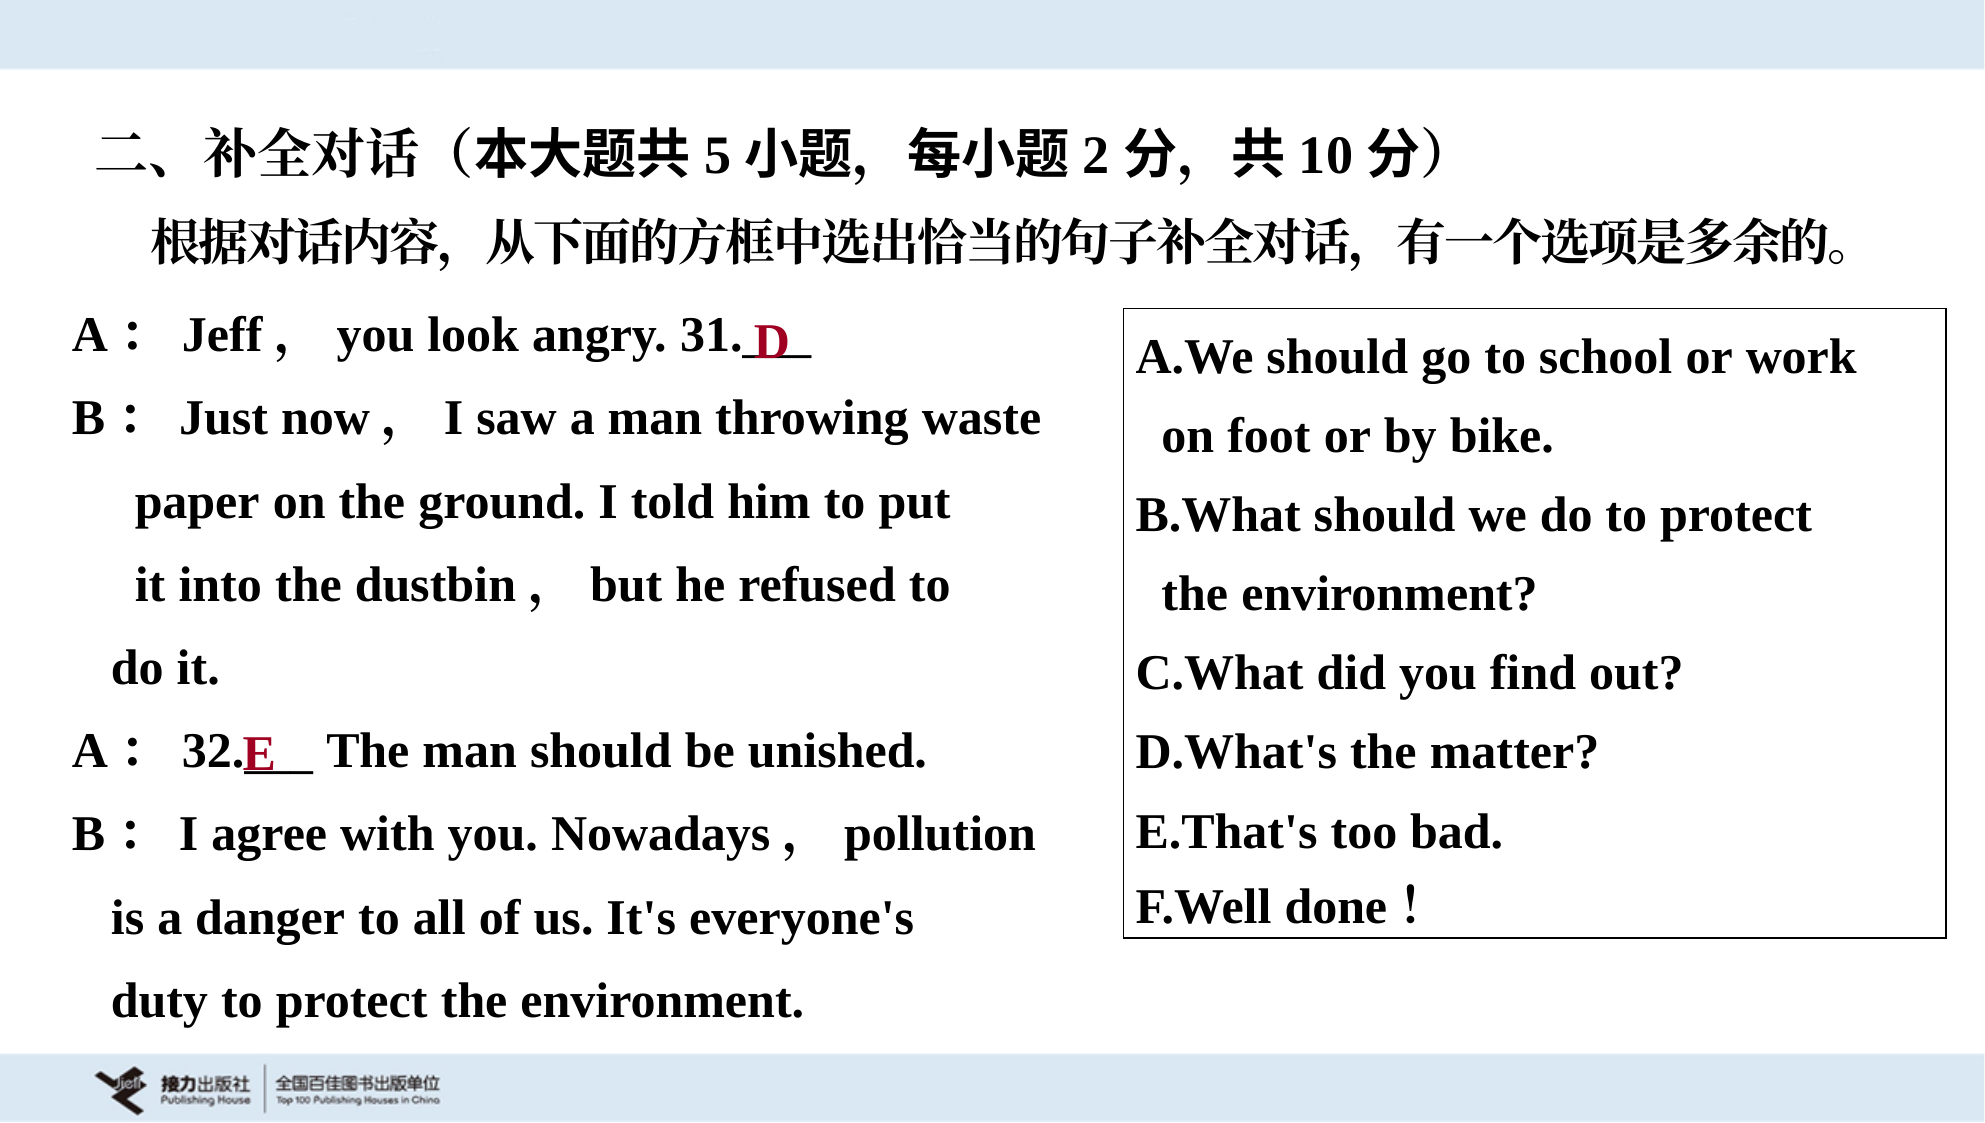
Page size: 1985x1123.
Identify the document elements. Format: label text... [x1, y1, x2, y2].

text_box A：Jeff，you look angry. 31.___ B：Just now，I saw a man throwing waste paper on the ground. I told him to put it into the dustbin，but he refused to do it. A：32.___ The man should be unished. [57, 270, 1118, 877]
table_header A.We should go to school or work on foot or by bike. B.What should we do to protect the environment? C.What did you find out? D.What's the matter? E.That's too bad. F.Well done！ [1124, 309, 1945, 937]
text_box D [735, 280, 808, 369]
text_box E [224, 692, 295, 781]
text_box 二、补全对话（本大题共5小题，每小题2分，共10分） [94, 88, 1892, 183]
text_box B：I agree with you. Nowadays，pollution is a danger to all of us. It's everyone's duty to protect the environment. [57, 770, 1066, 1035]
text_box 根据对话内容，从下面的方框中选出恰当的句子补全对话，有一个选项是多余的。 [94, 183, 1892, 271]
picture [0, 0, 1985, 1122]
